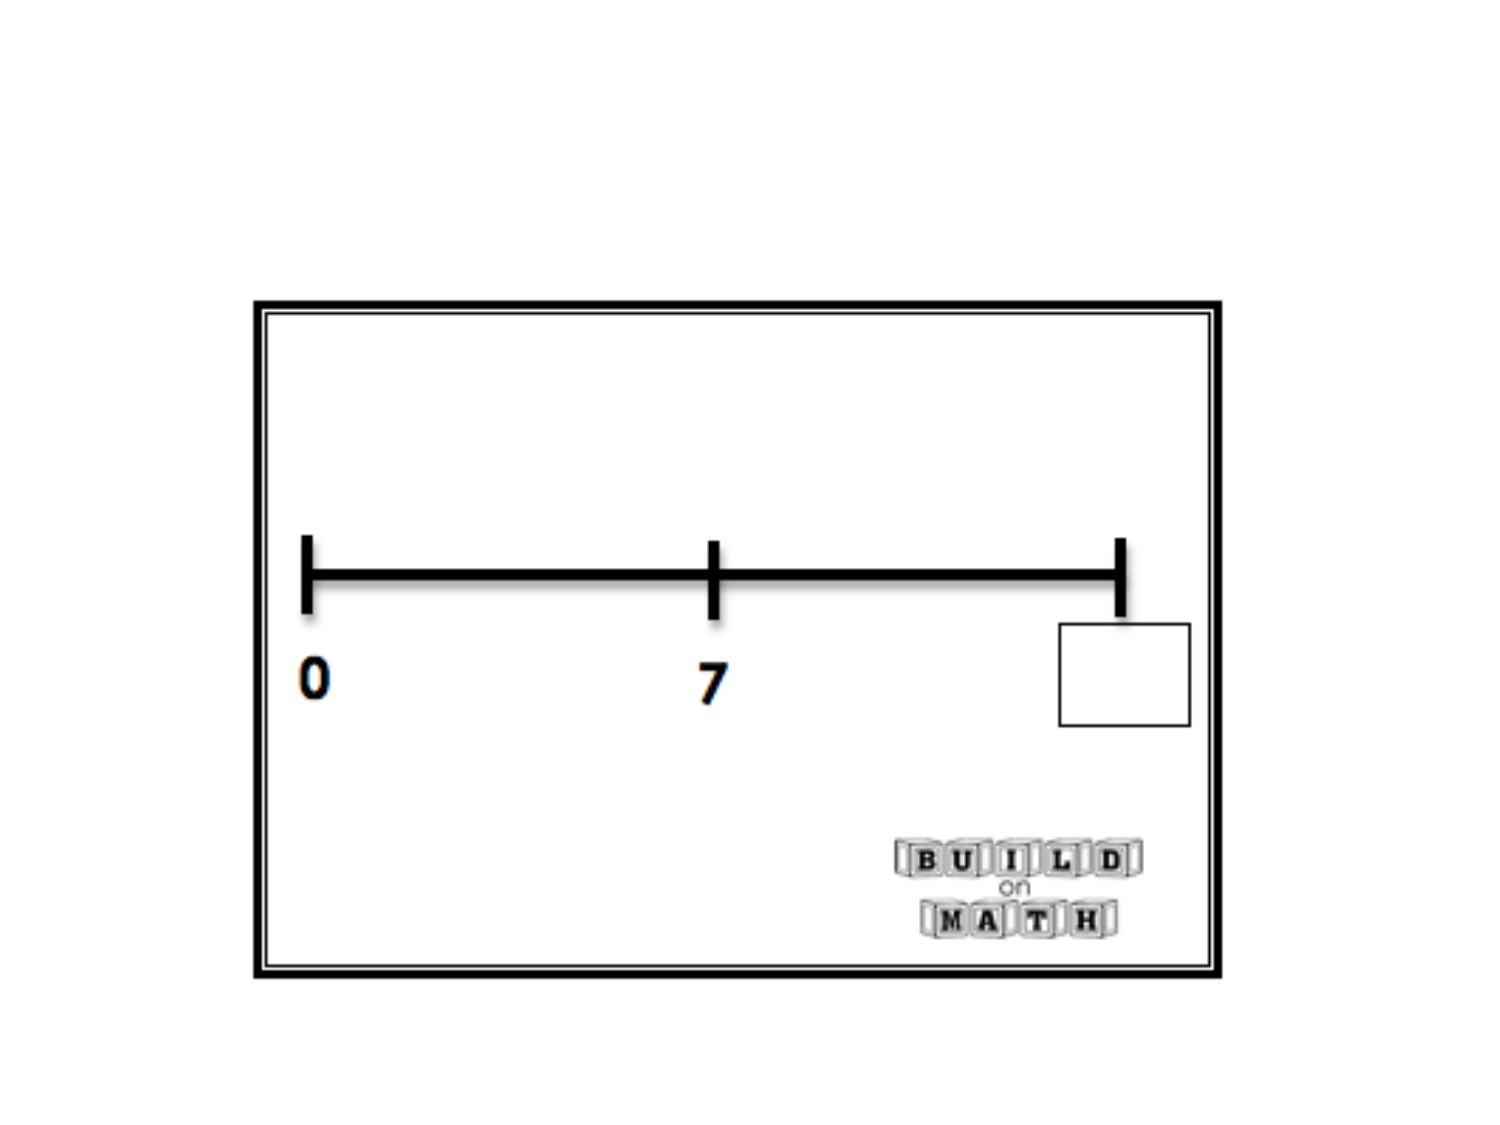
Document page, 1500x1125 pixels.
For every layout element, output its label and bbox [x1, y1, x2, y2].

list [74, 262, 1426, 1006]
